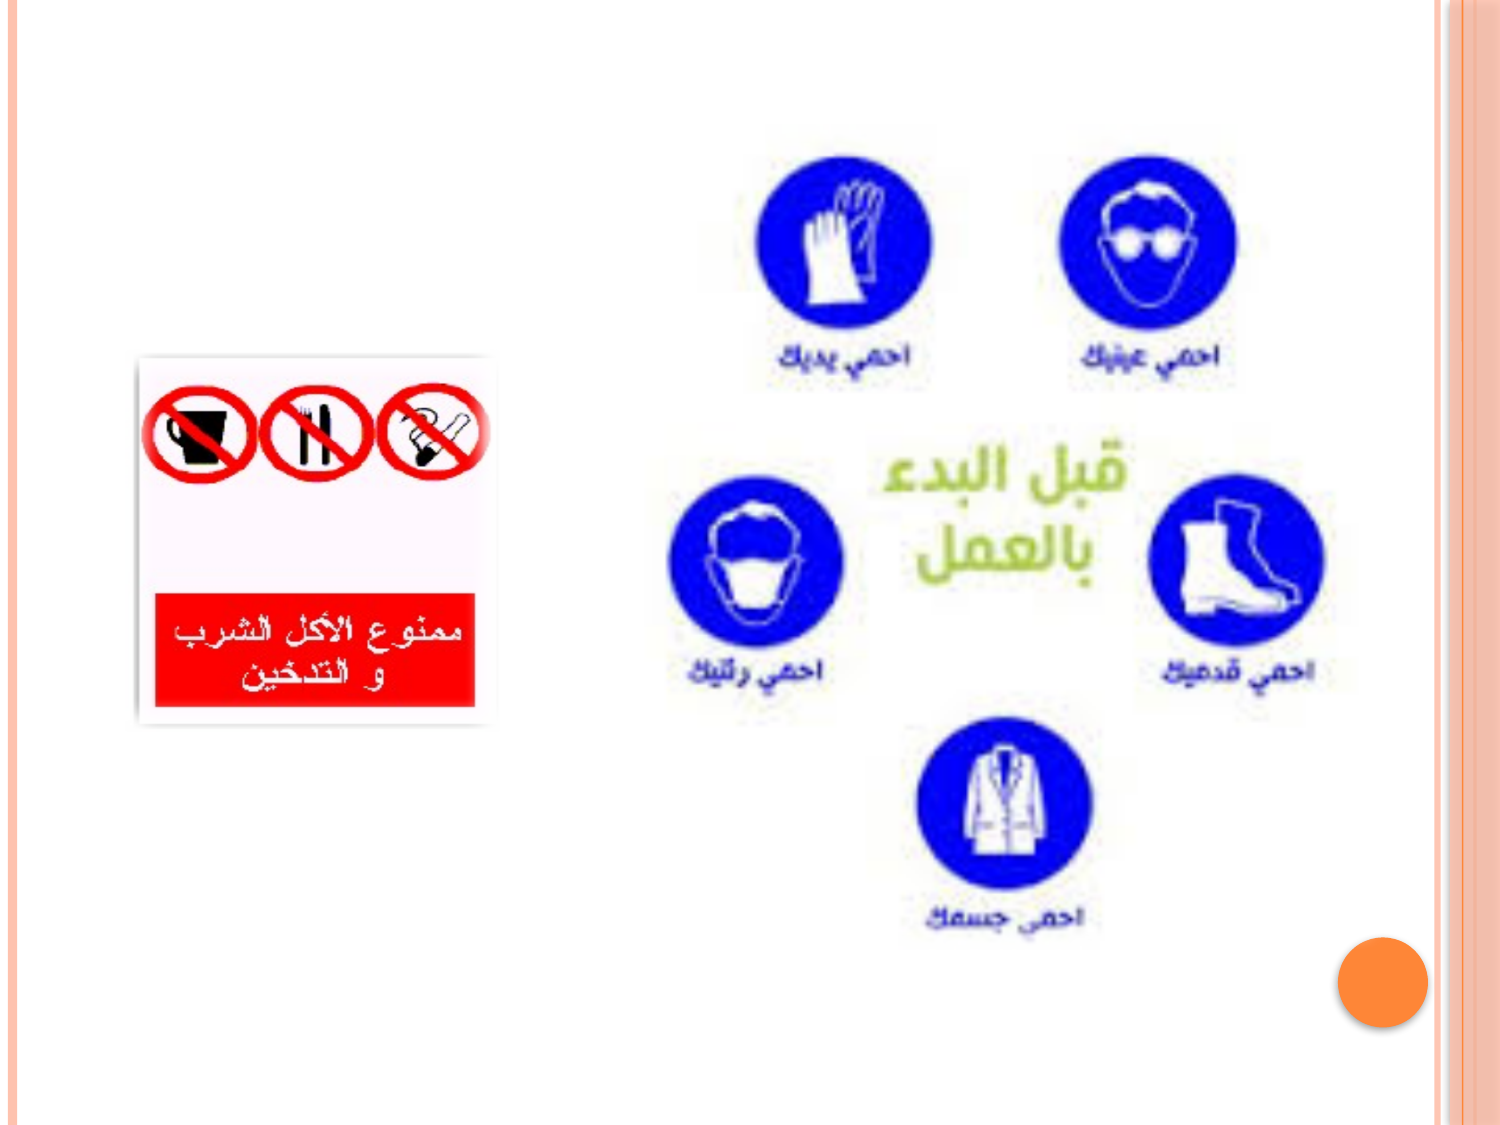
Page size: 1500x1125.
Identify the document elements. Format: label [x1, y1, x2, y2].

list [599, 124, 1386, 953]
picture [124, 349, 501, 734]
